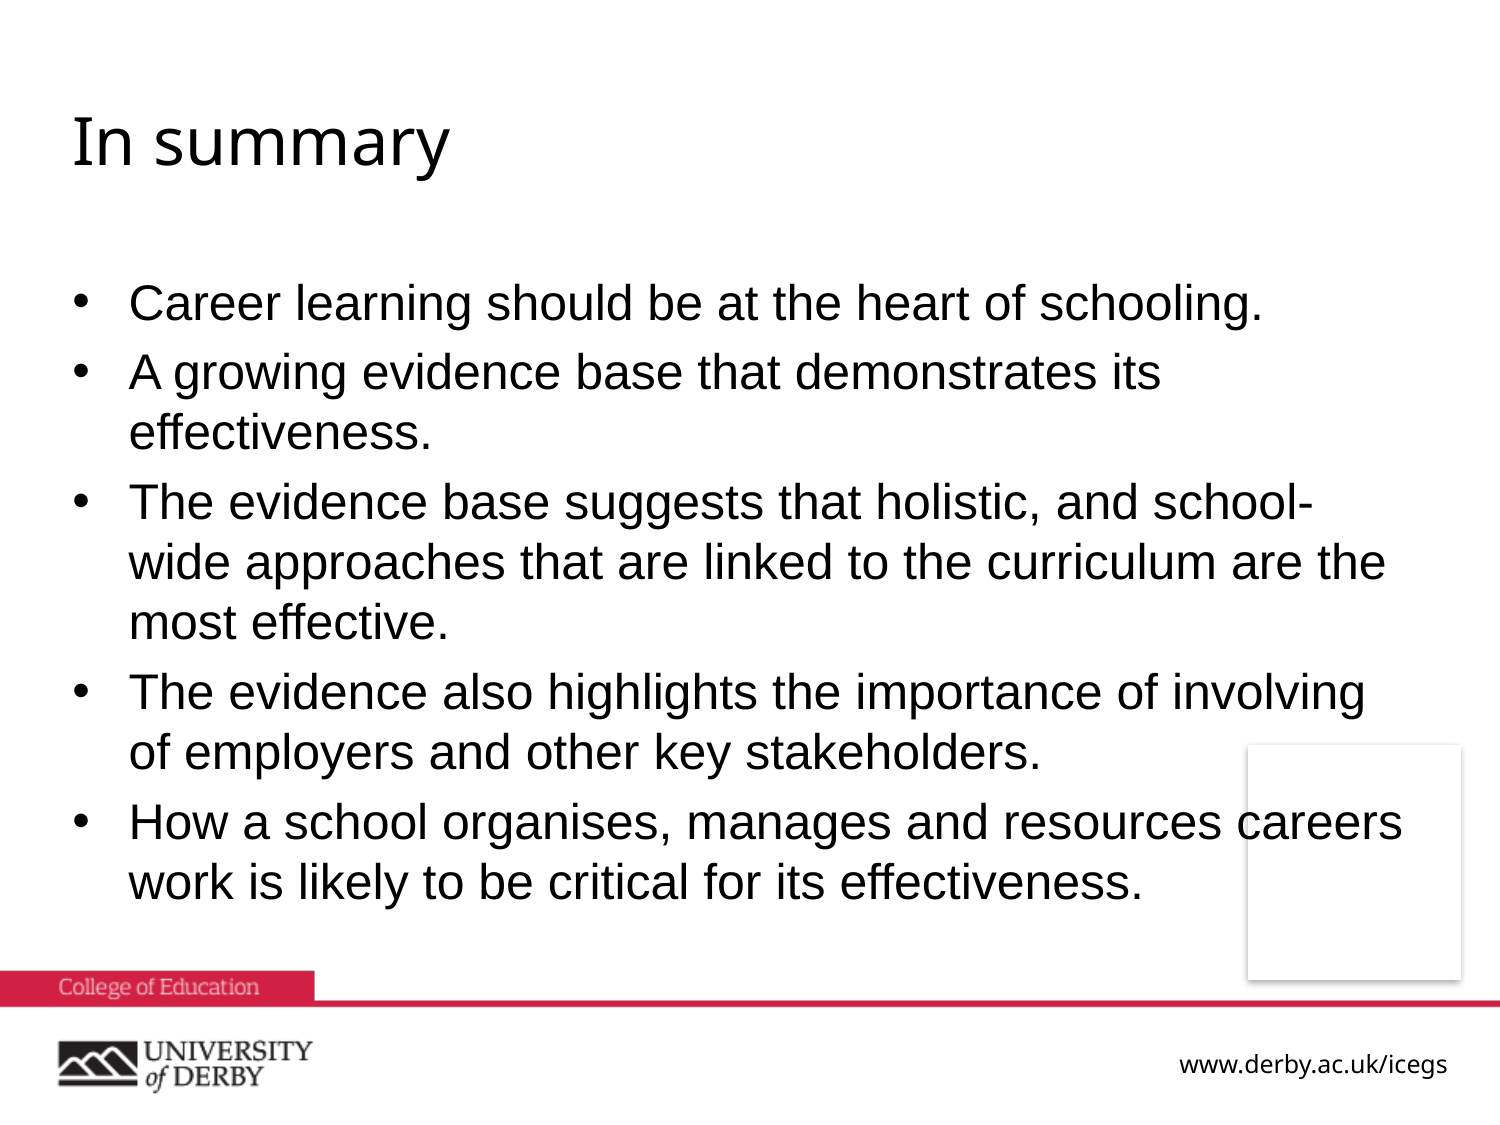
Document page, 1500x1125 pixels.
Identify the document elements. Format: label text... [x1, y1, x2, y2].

title In summary [57, 45, 1425, 233]
list Career learning should be at the heart of schooling. A growing evidence base that demonstrates its effectiveness. The evidence base suggests that holistic, and school-wide approaches that are linked to the curriculum are the most effective. The evidence also highlights the importance of involving of employers and other key stakeholders. How a school organises, manages and resources careers work is likely to be critical for its effectiveness. [57, 262, 1425, 934]
